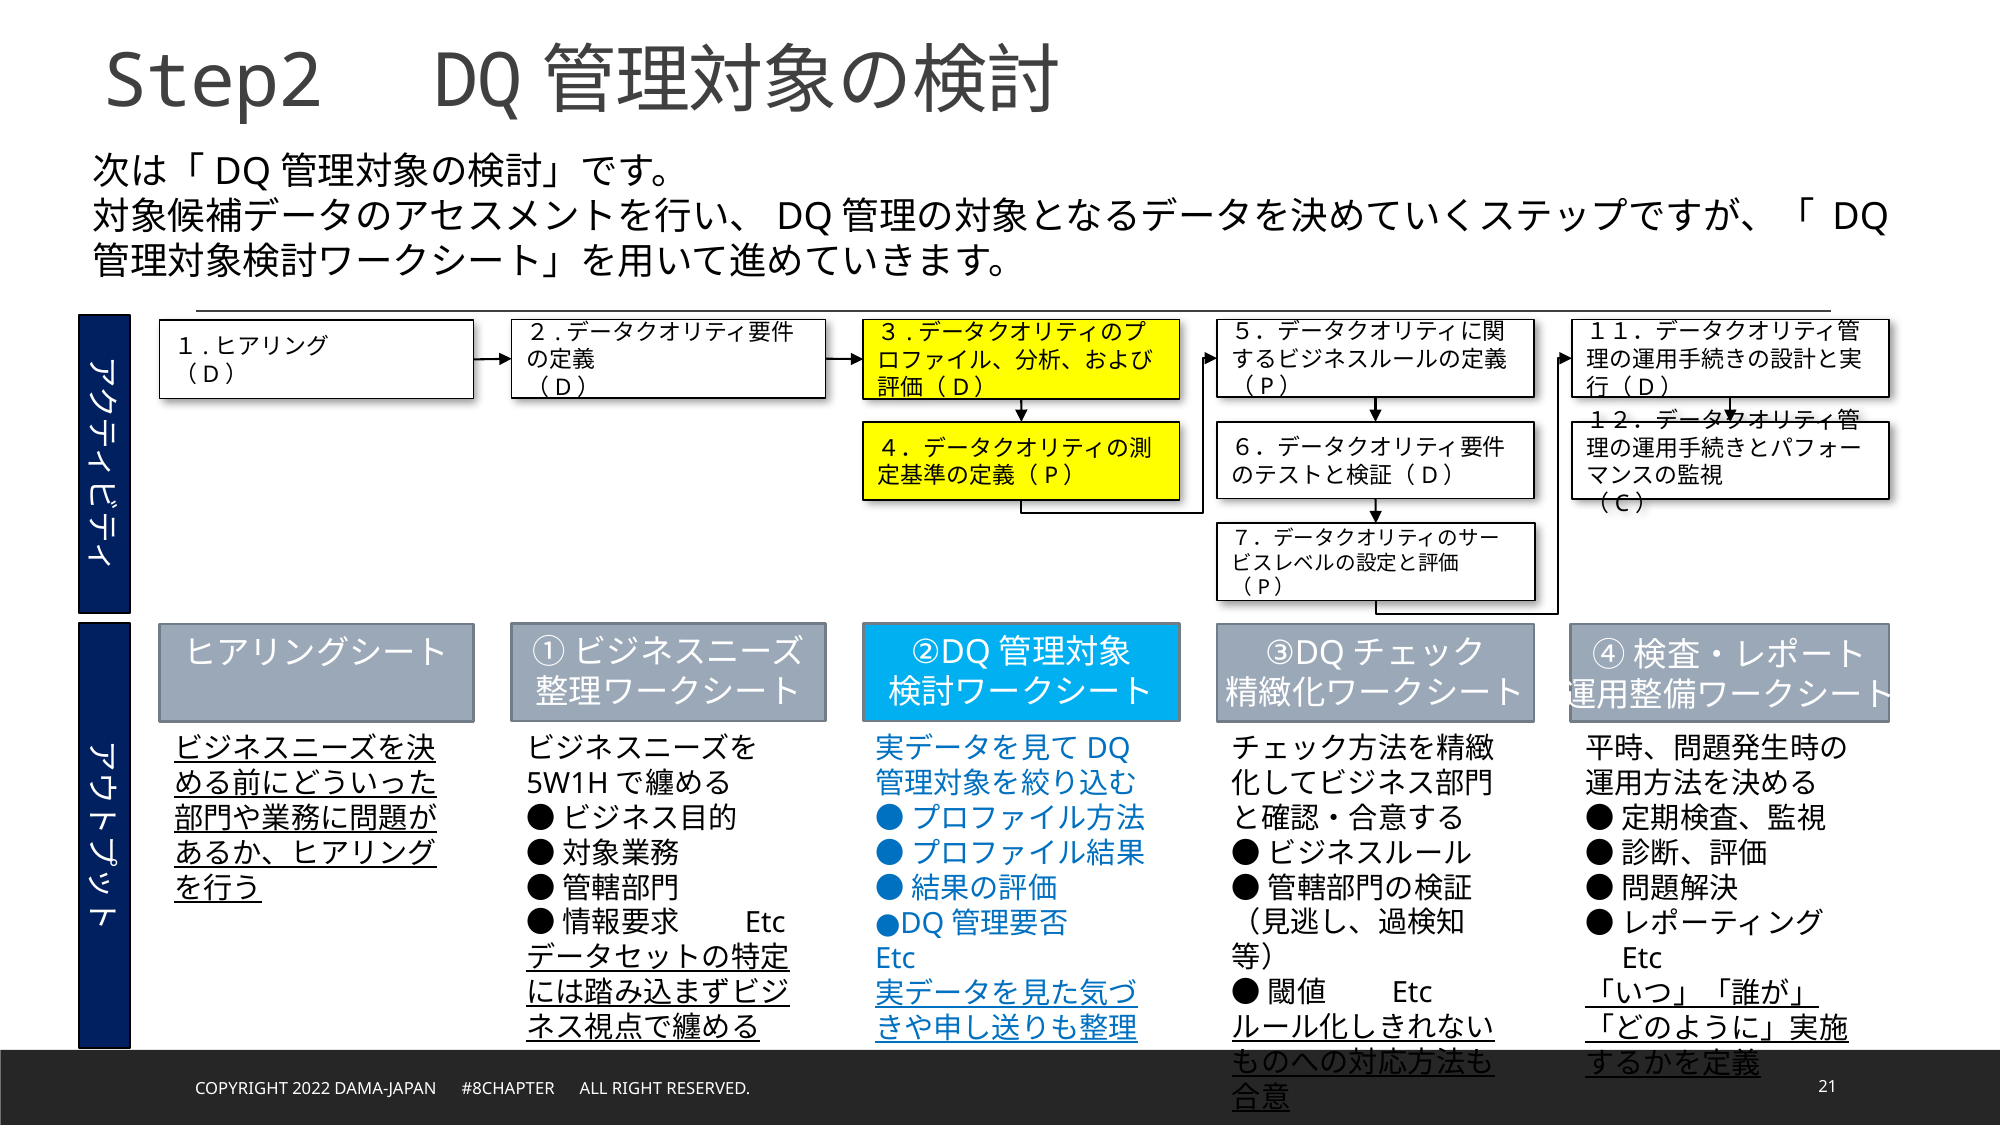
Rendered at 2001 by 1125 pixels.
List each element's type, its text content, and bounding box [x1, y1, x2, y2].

text_box ①ビジネスニーズ 整理ワークシート [510, 622, 827, 722]
text_box 次は「DQ管理対象の検討」です。 対象候補データのアセスメントを行い、DQ管理の対象となるデータを決めていくステップですが、「 DQ管理対象検討ワークシート」を用いて進めていきます。 [78, 139, 1922, 335]
slide_number 21 [1803, 1057, 1932, 1118]
text_box アウトプット [78, 623, 131, 1049]
text_box ２.データクオリティ要件の定義 （D） [511, 335, 826, 398]
text_box ビジネスニーズを決める前にどういった部門や業務に問題があるか、ヒアリングを行う [159, 723, 474, 912]
text_box アクティビティ [78, 335, 131, 614]
title Step2 DQ管理対象の検討 [87, 47, 1830, 130]
text_box ④検査・レポート 運用整備ワークシート [1569, 623, 1890, 723]
text_box 平時、問題発生時の運用方法を決める ●定期検査、監視 ●診断、評価 ●問題解決 ●レポーティング Etc 「いつ」「誰が」「どのように」実施するかを定義 [1570, 723, 1885, 1087]
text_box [1047, 330, 1191, 528]
text_box ３.データクオリティのプロファイル、分析、および評価（D） [863, 335, 1045, 399]
text_box ６．データクオリティ要件のテストと検証（D） [1216, 421, 1349, 499]
text_box ヒアリングシート [158, 623, 475, 723]
text_box ②DQ管理対象 検討ワークシート [862, 622, 1181, 722]
text_box チェック方法を精緻化してビジネス部門と確認・合意する ●ビジネスルール ●管轄部門の検証（見逃し、過検知等） ●閾値 Etc ルール化しきれないものへの対応方法も合意 [1217, 723, 1531, 1121]
text_box 実データを見てDQ管理対象を絞り込む ●プロファイル方法 ●プロファイル結果 ●結果の評価 ●DQ管理要否 Etc 実データを見た気づきや申し送りも整理 [860, 723, 1175, 1052]
text_box １１．データクオリティ管理の運用手続きの設計と実行（D） [1571, 335, 1889, 397]
footer Copyright 2022 DAMA-JAPAN #8chapter All right reserved. [180, 1057, 1299, 1118]
text_box ５．データクオリティに関するビジネスルールの定義（P） [1216, 335, 1535, 397]
text_box １.ヒアリング （D） [159, 335, 474, 399]
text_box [1352, 381, 1596, 578]
text_box ③DQチェック 精緻化ワークシート [1216, 623, 1535, 723]
text_box ビジネスニーズを5W1Hで纏める ●ビジネス目的 ●対象業務 ●管轄部門 ●情報要求 Etc データセットの特定には踏み込まずビジネス視点で纏める [511, 723, 826, 1052]
text_box ７．データクオリティのサービスレベルの設定と評価（P） [1216, 523, 1535, 601]
text_box １２．データクオリティ管理の運用手続きとパフォーマンスの監視 （C） [1605, 421, 1889, 500]
text_box ４．データクオリティの測定基準の定義（P） [863, 421, 1045, 500]
